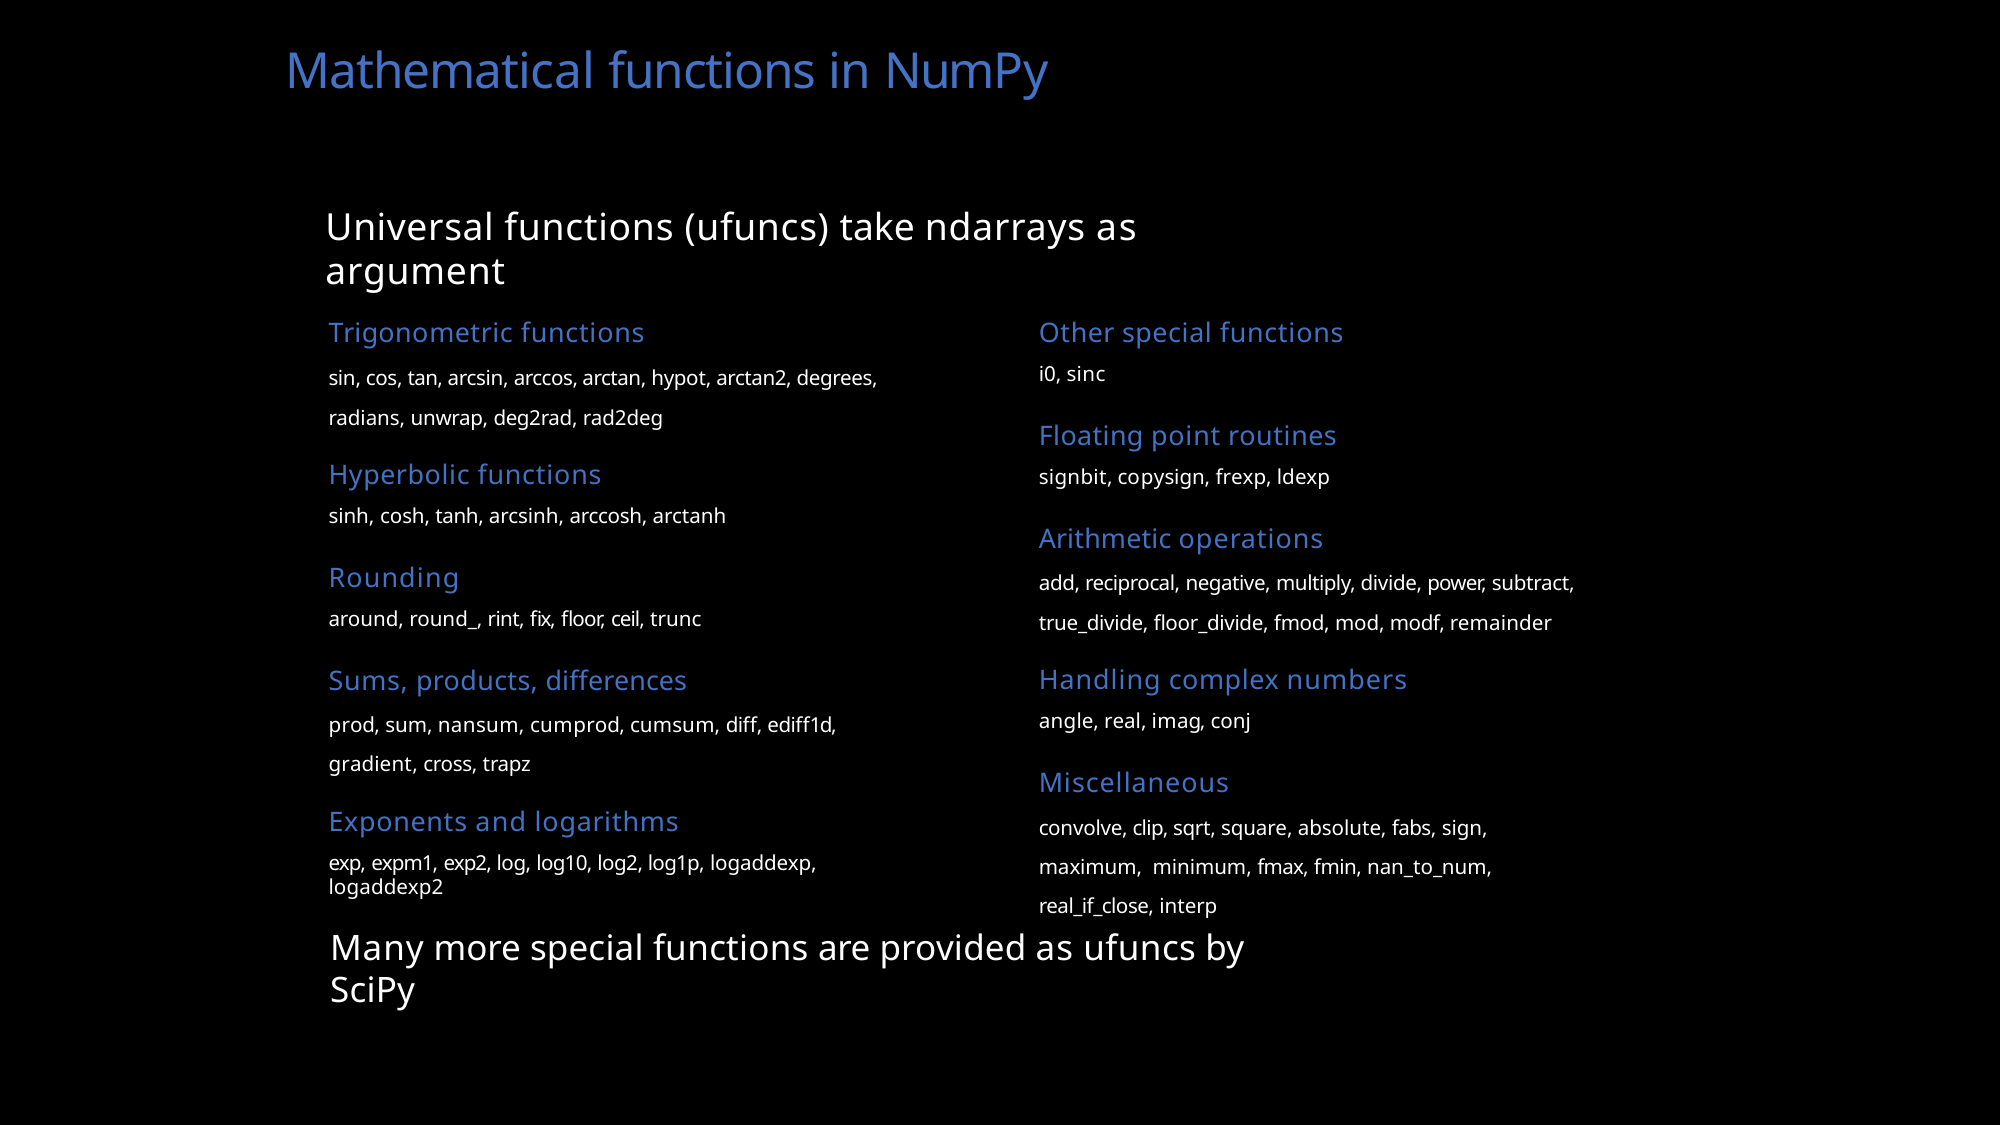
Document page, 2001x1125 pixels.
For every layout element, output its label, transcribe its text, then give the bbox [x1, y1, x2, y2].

text_box Other special functions i0, sinc Floating point routines signbit, copysign, frexp, ldexp Arithmetic operations add, reciprocal, negative, multiply, divide, power, subtract, true_divide, floor_divide, fmod, mod, modf, remainder Handling complex numbers angle, real, imag, conj Miscellaneous convolve, clip, sqrt, square, absolute, fabs, sign, maximum, minimum, fmax, fmin, nan_to_num, real_if_close, interp [1034, 294, 1596, 918]
text_box Trigonometric functions sin, cos, tan, arcsin, arccos, arctan, hypot, arctan2, degrees, radians, unwrap, deg2rad, rad2deg Hyperbolic functions sinh, cosh, tanh, arcsinh, arccosh, arctanh Rounding around, round_, rint, fix, floor, ceil, trunc Sums, products, differences prod, sum, nansum, cumprod, cumsum, diff, ediff1d, gradient, cross, trapz Exponents and logarithms exp, expm1, exp2, log, log10, log2, log1p, logaddexp, logaddexp2 [324, 294, 929, 900]
title Mathematical functions in NumPy [281, 0, 1059, 163]
text_box Many more special functions are provided as ufuncs by SciPy [326, 921, 1295, 1010]
text_box Universal functions (ufuncs) take ndarrays as argument [321, 197, 1283, 293]
